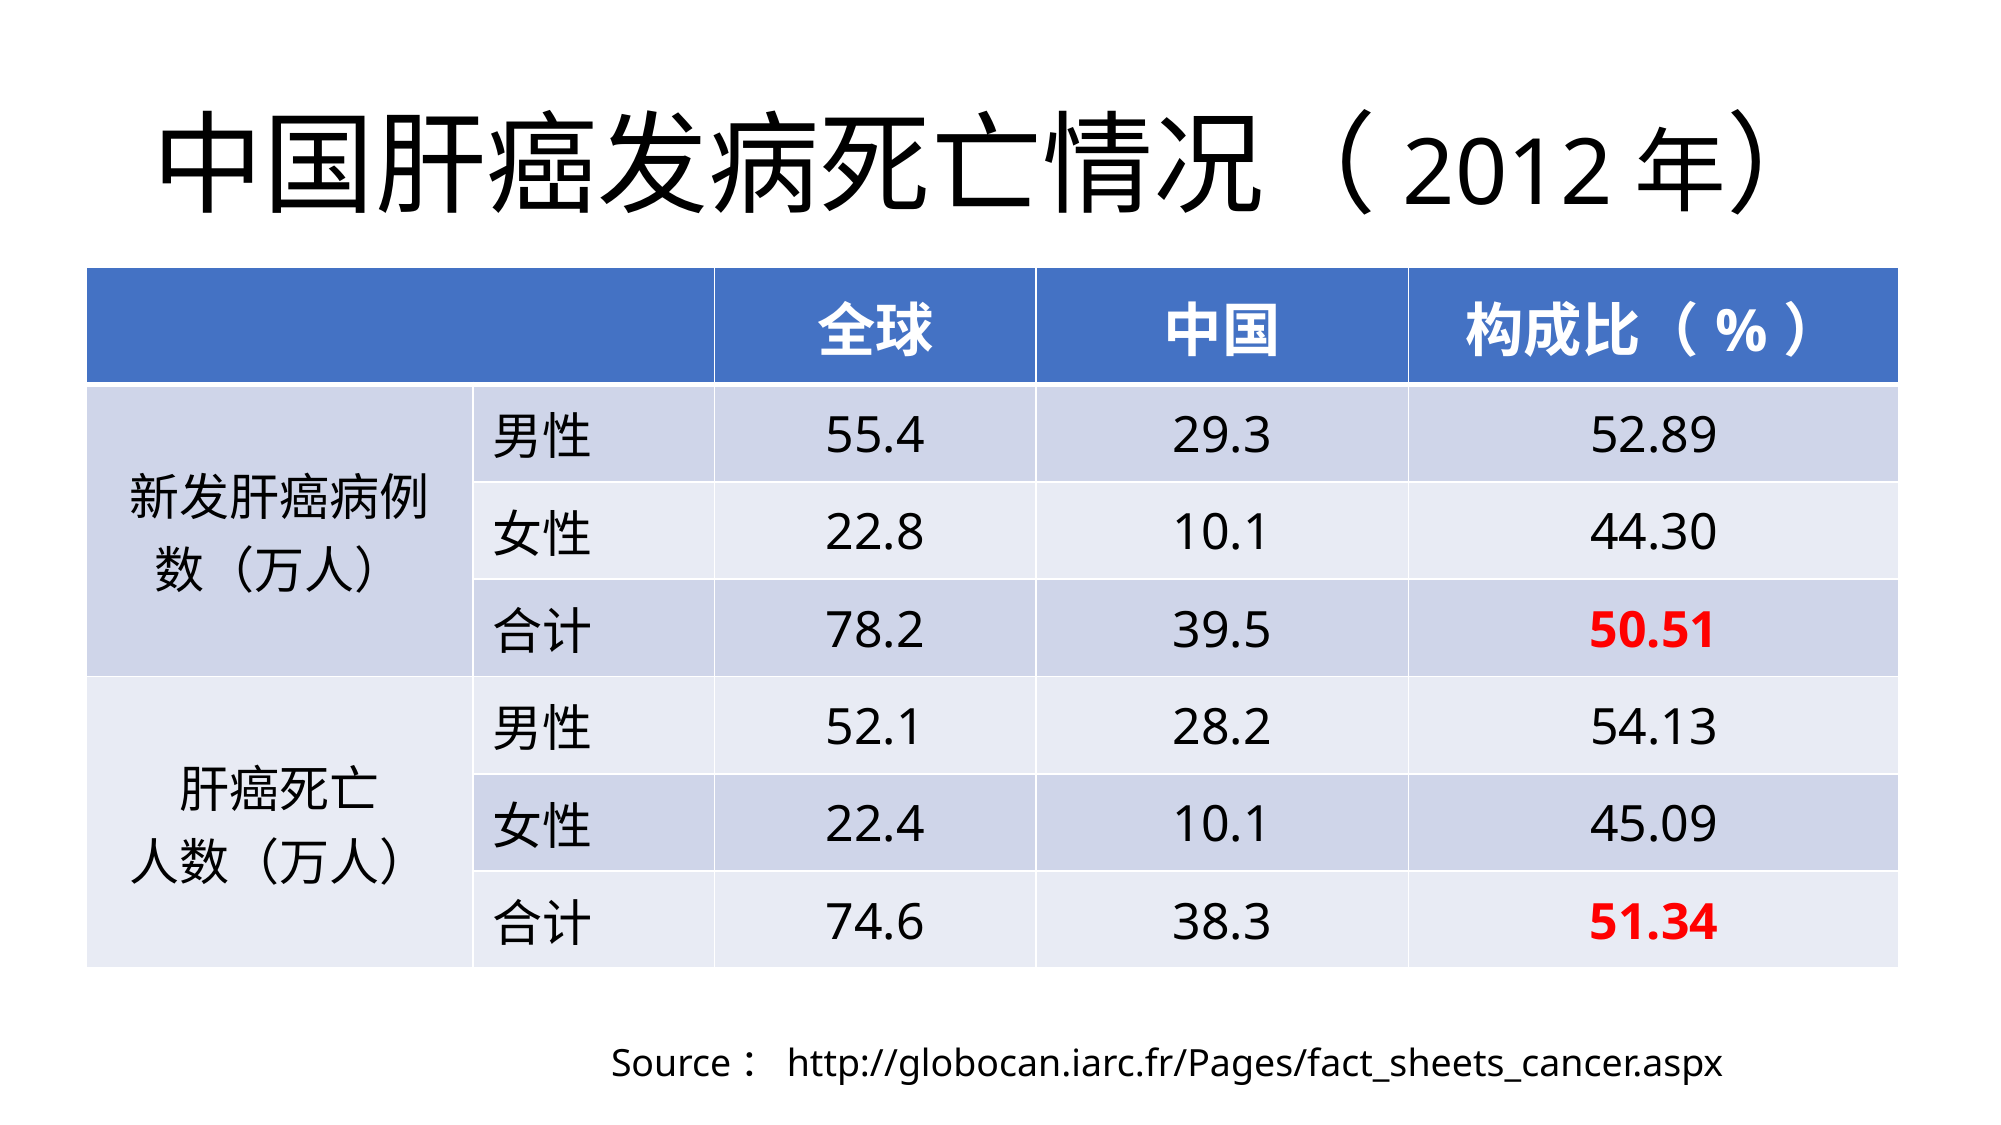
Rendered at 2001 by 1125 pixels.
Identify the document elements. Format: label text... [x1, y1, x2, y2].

table_header 中国 [1037, 268, 1408, 382]
table_cell 54.13 [1409, 677, 1898, 773]
text_box Source：http://globocan.iarc.fr/Pages/fact_sheets_cancer.aspx [596, 1031, 2000, 1091]
table_cell 女性 [474, 775, 714, 870]
table_cell 39.5 [1037, 580, 1408, 676]
table_cell 28.2 [1037, 677, 1408, 773]
title 中国肝癌发病死亡情况（2012年） [137, 59, 1863, 266]
table_cell 29.3 [1037, 387, 1408, 481]
table_cell 74.6 [715, 872, 1035, 967]
table_cell 22.4 [715, 775, 1035, 870]
table_cell 女性 [474, 483, 714, 578]
table_cell 合计 [474, 580, 714, 676]
table_cell 10.1 [1037, 775, 1408, 870]
table_header 构成比（%） [1409, 268, 1898, 382]
table_cell 合计 [474, 872, 714, 967]
table_cell 45.09 [1409, 775, 1898, 870]
table_cell 男性 [474, 677, 714, 773]
table_cell 男性 [474, 387, 714, 481]
table_cell 22.8 [715, 483, 1035, 578]
table_cell 新发肝癌病例数（万人） [87, 387, 472, 676]
table_cell 肝癌死亡 人数（万人） [87, 677, 472, 967]
table_cell 52.1 [715, 677, 1035, 773]
table_cell 10.1 [1037, 483, 1408, 578]
table_cell 52.89 [1409, 387, 1898, 481]
table_header 全球 [715, 268, 1035, 382]
table_cell 51.34 [1409, 872, 1898, 967]
table_header [87, 268, 714, 382]
table_cell 55.4 [715, 387, 1035, 481]
table_cell 78.2 [715, 580, 1035, 676]
table_cell 50.51 [1409, 580, 1898, 676]
table_cell 44.30 [1409, 483, 1898, 578]
table_cell 38.3 [1037, 872, 1408, 967]
